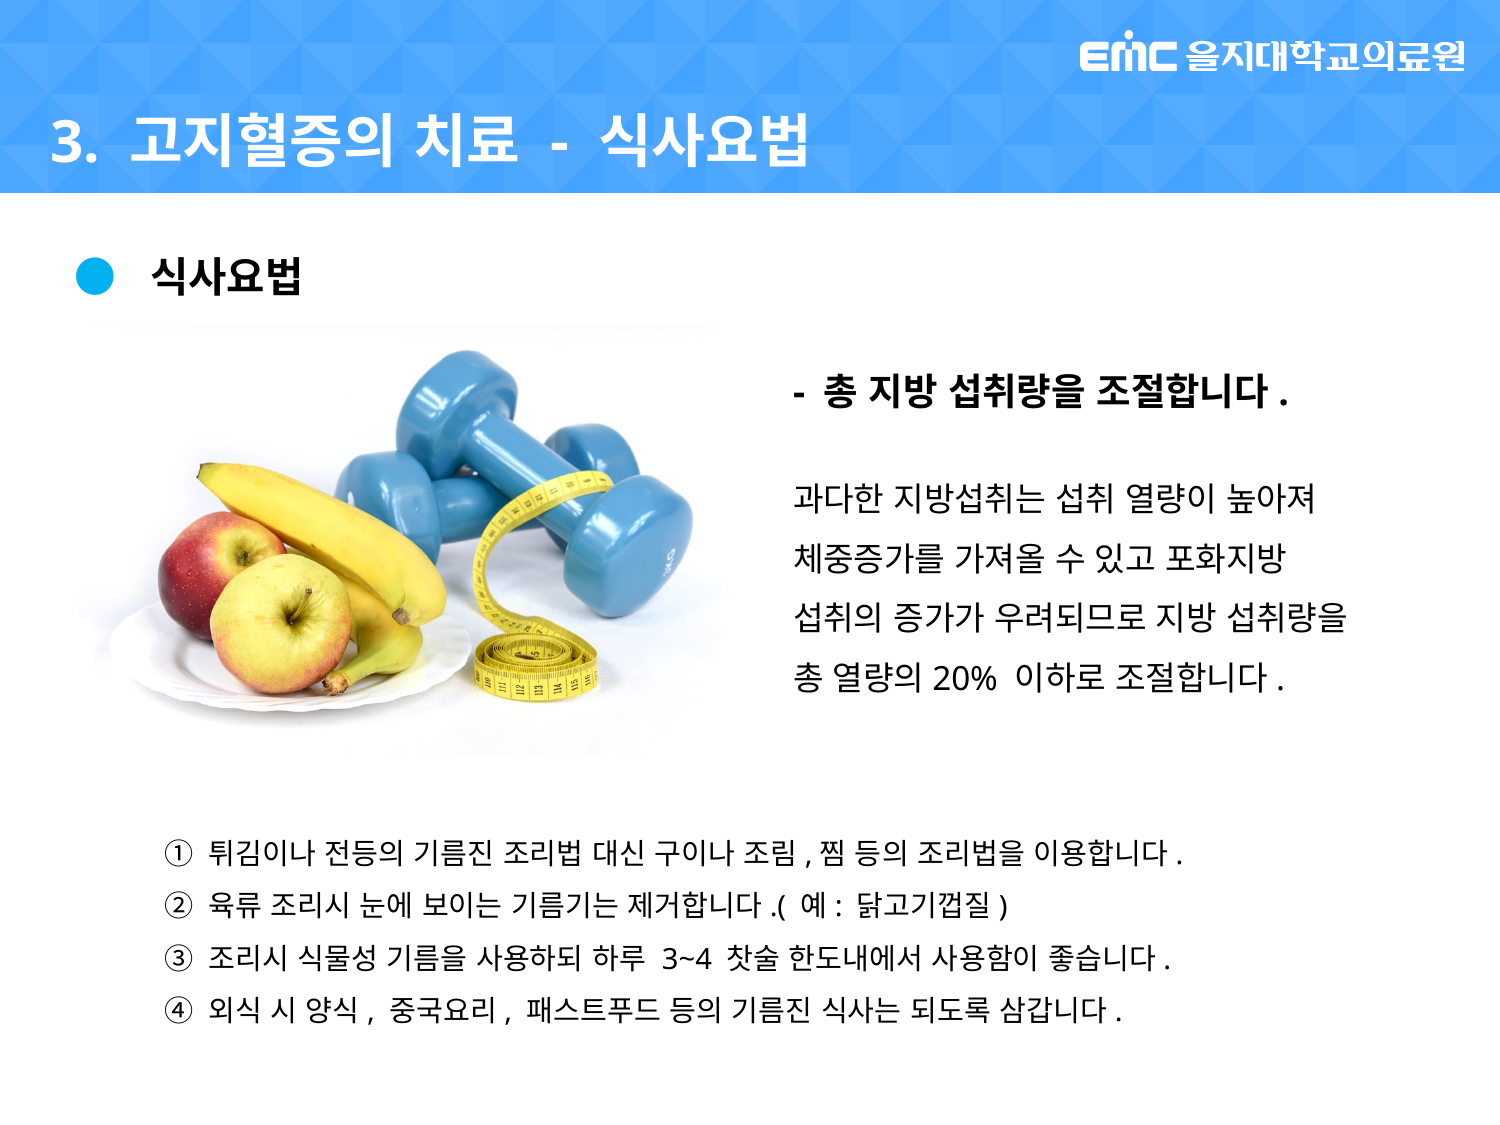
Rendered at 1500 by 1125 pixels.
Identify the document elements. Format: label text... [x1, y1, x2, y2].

text_box ● 식사요법 [60, 243, 876, 309]
picture [76, 325, 721, 756]
picture [0, 0, 1500, 193]
text_box - 총 지방 섭취량을 조절합니다. 과다한 지방섭취는 섭취 열량이 높아져 체중증가를 가져올 수 있고 포화지방 섭취의 증가가 우려되므로 지방 섭취량을 총 열량의20% 이하로 조절합니다. [778, 338, 1440, 765]
text_box ① 튀김이나 전등의 기름진 조리법 대신 구이나 조림,찜 등의 조리법을 이용합니다. ② 육류 조리시 눈에 보이는 기름기는 제거합니다.( 예: 닭고기껍질) ③ 조리시 식물성 기름을 사용하되 하루 3~4 찻술 한도내에서 사용함이 좋습니다. ④ 외식 시 양식, 중국요리, 패스트푸드 등의 기름진 식사는 되도록 삼갑니다. [149, 810, 1422, 1035]
